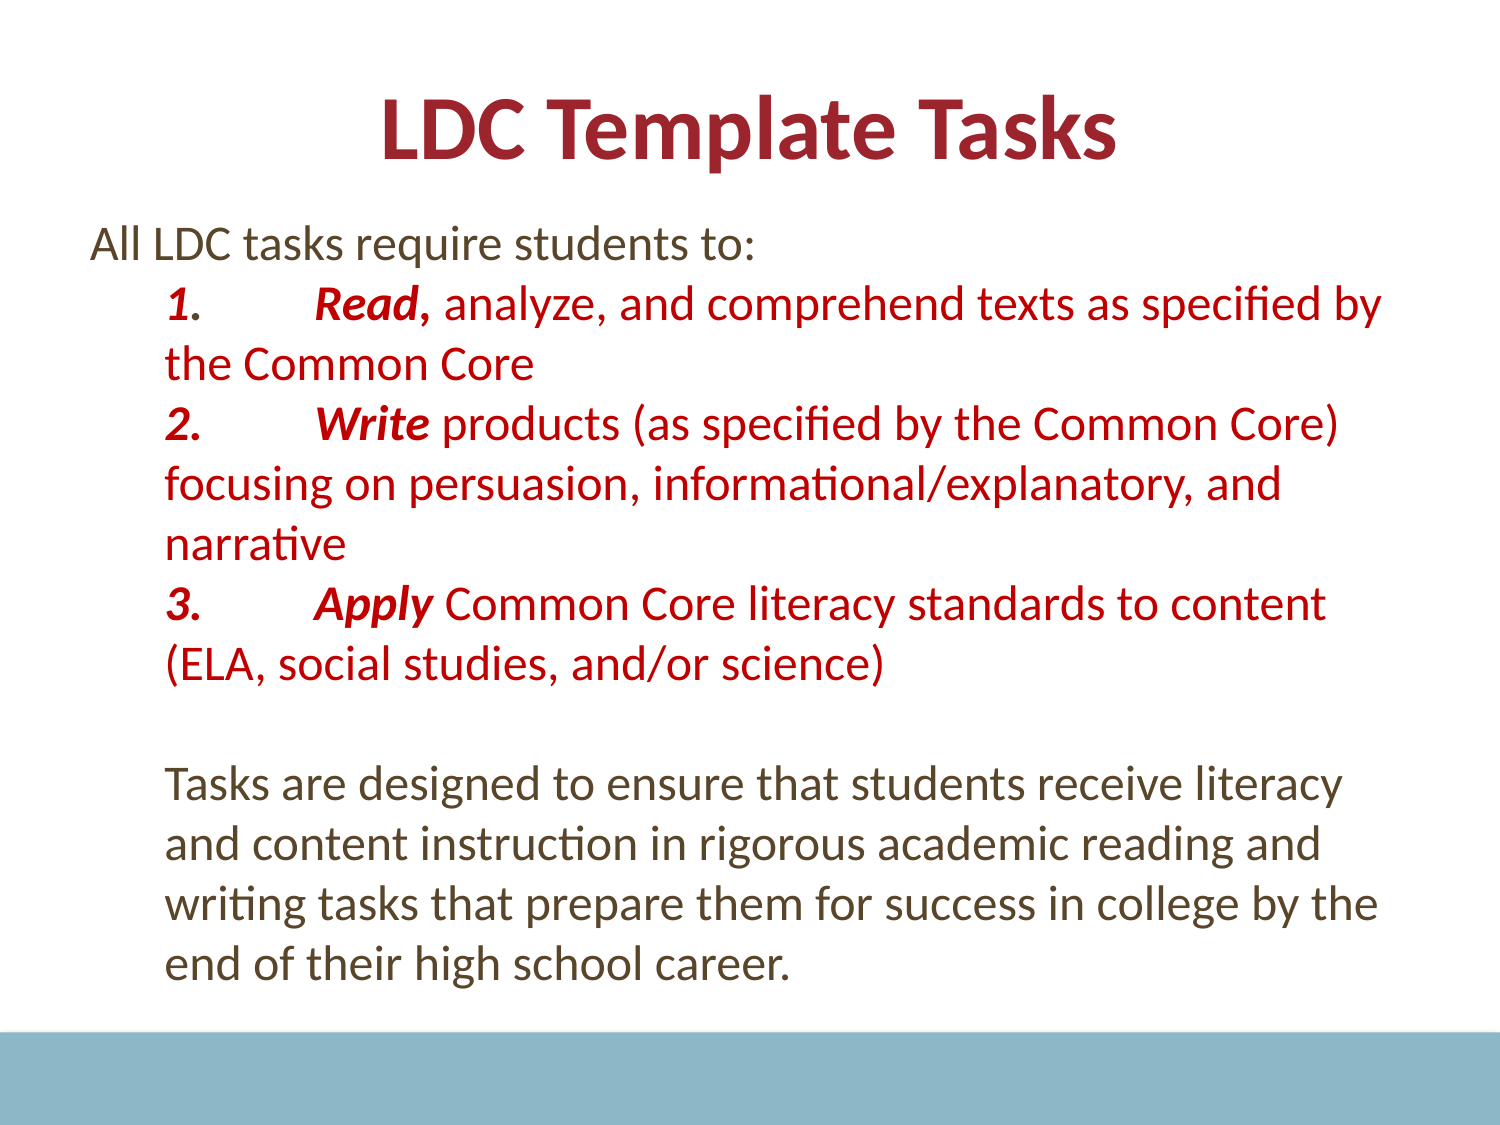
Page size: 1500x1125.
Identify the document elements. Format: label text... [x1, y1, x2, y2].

text_box All LDC tasks require students to: 1. Read, analyze, and comprehend texts as specified by the Common Core 2. Write products (as specified by the Common Core) focusing on persuasion, informational/explanatory, and narrative Apply Common Core literacy standards to content (ELA, social studies, and/or science) Tasks are designed to ensure that students receive literacy and content instruction in rigorous academic reading and writing tasks that prepare them for success in college by the end of their high school career. [74, 203, 1438, 998]
title LDC Template Tasks [0, 80, 1500, 181]
